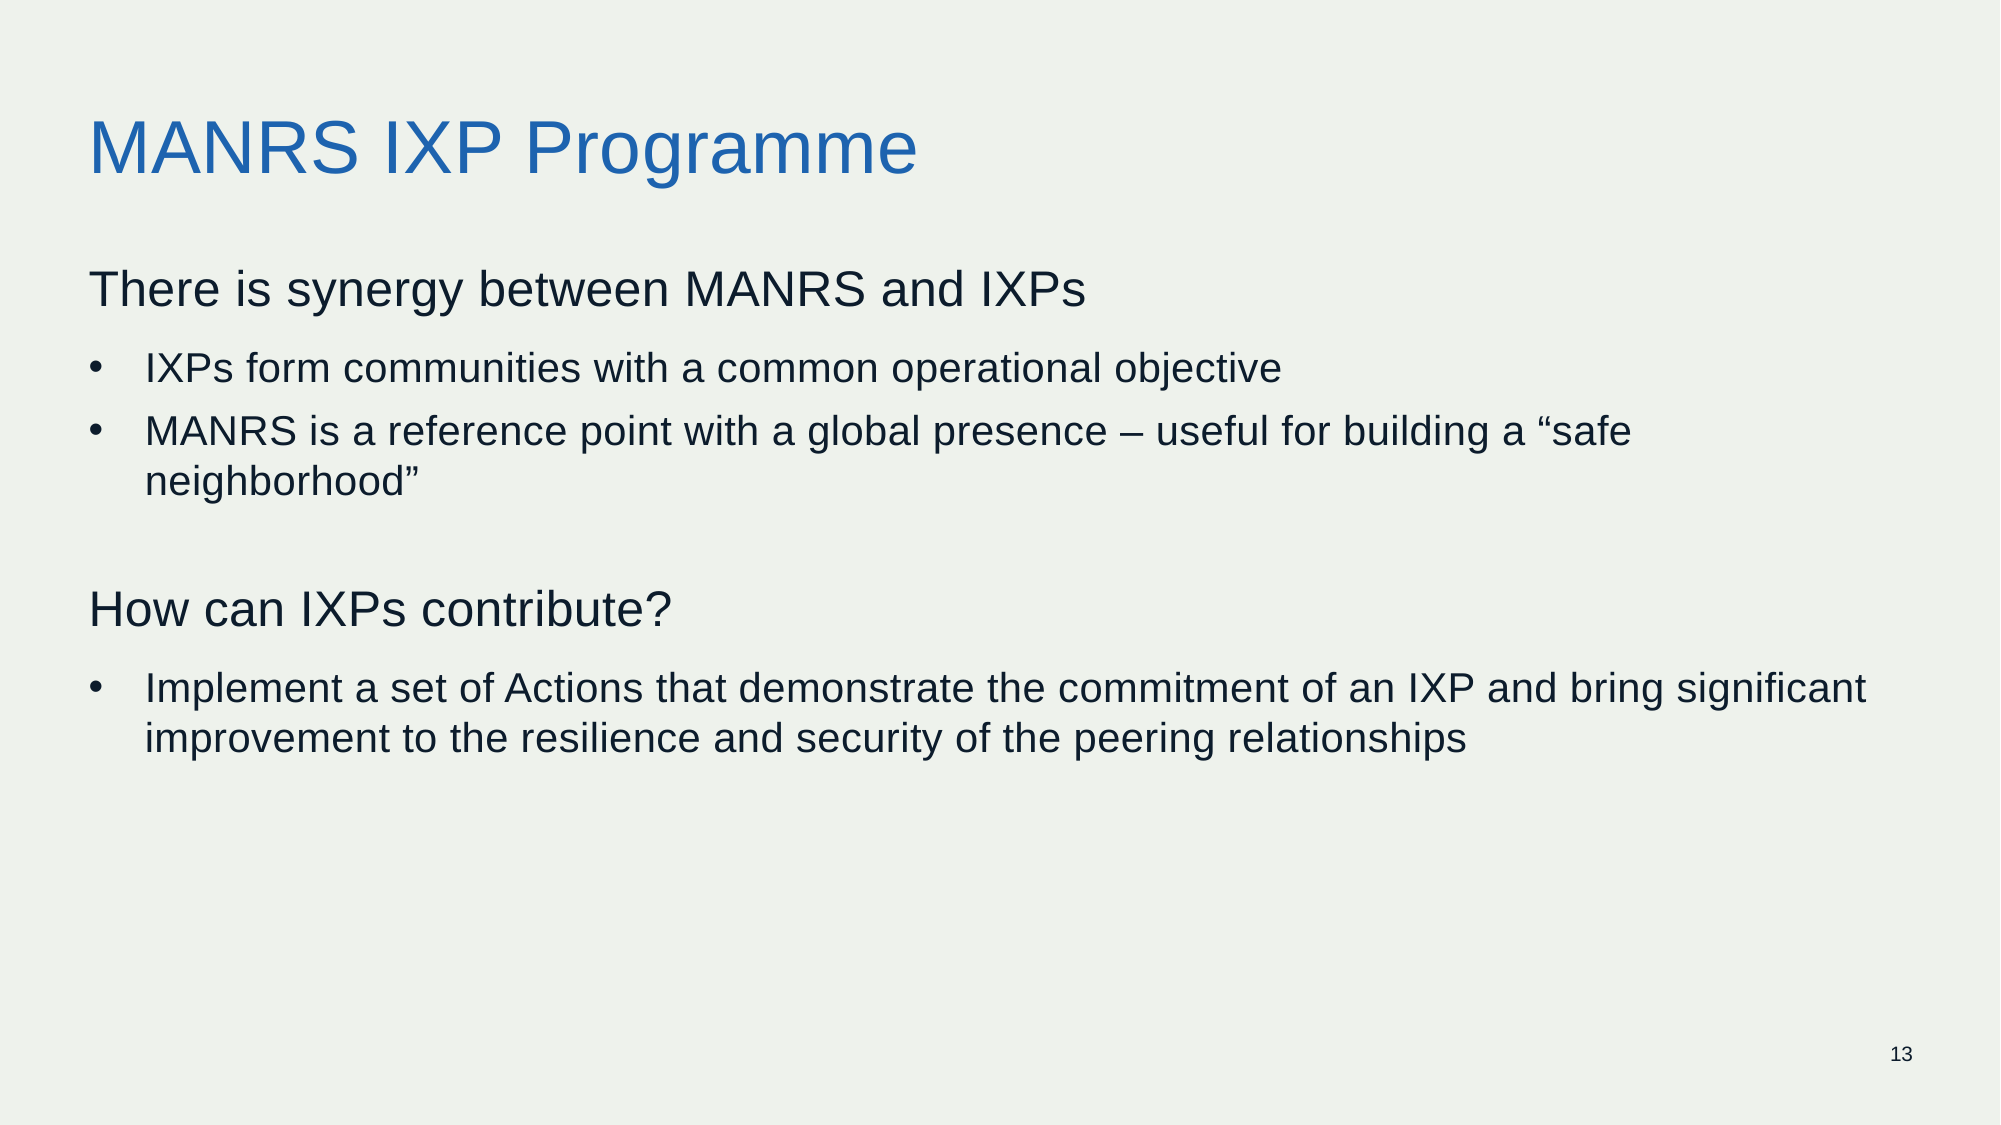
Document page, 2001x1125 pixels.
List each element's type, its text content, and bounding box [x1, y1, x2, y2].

slide_number 13 [1463, 1040, 1913, 1069]
list There is synergy between MANRS and IXPs IXPs form communities with a common operational objective MANRS is a reference point with a global presence – useful for building a “safe neighborhood” How can IXPs contribute? Implement a set of Actions that demonstrate the commitment of an IXP and bring significant improvement to the resilience and security of the peering relationships [88, 256, 1913, 879]
title MANRS IXP Programme [88, 93, 1914, 182]
